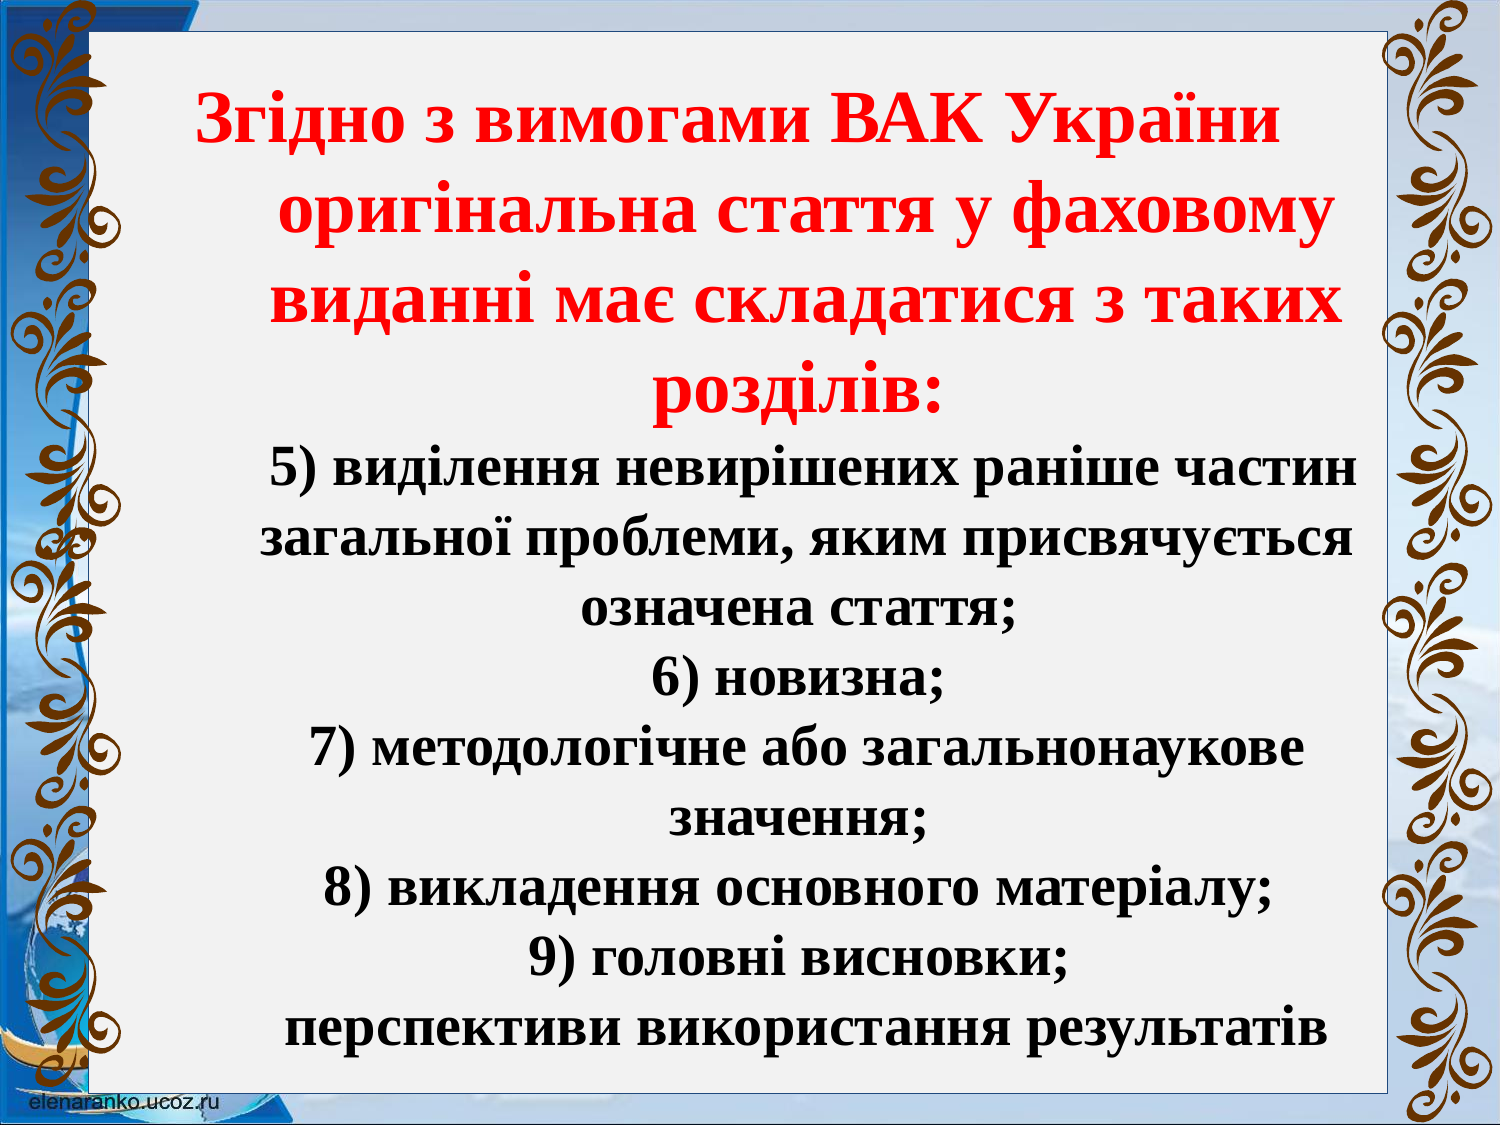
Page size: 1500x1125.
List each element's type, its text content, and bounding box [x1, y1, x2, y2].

picture [0, 0, 1500, 1125]
title Згідно з вимогами ВАК України оригінальна стаття у фаховому виданні має складатися з таких розділів: 5) виділення невирішених раніше частин загальної проблеми, яким присвячується означена стаття; 6) новизна; 7) методологічне або загальнонаукове значення; 8) викладення основного матеріалу; 9) головні висновки; перспективи використання результатів [88, 31, 1388, 1094]
